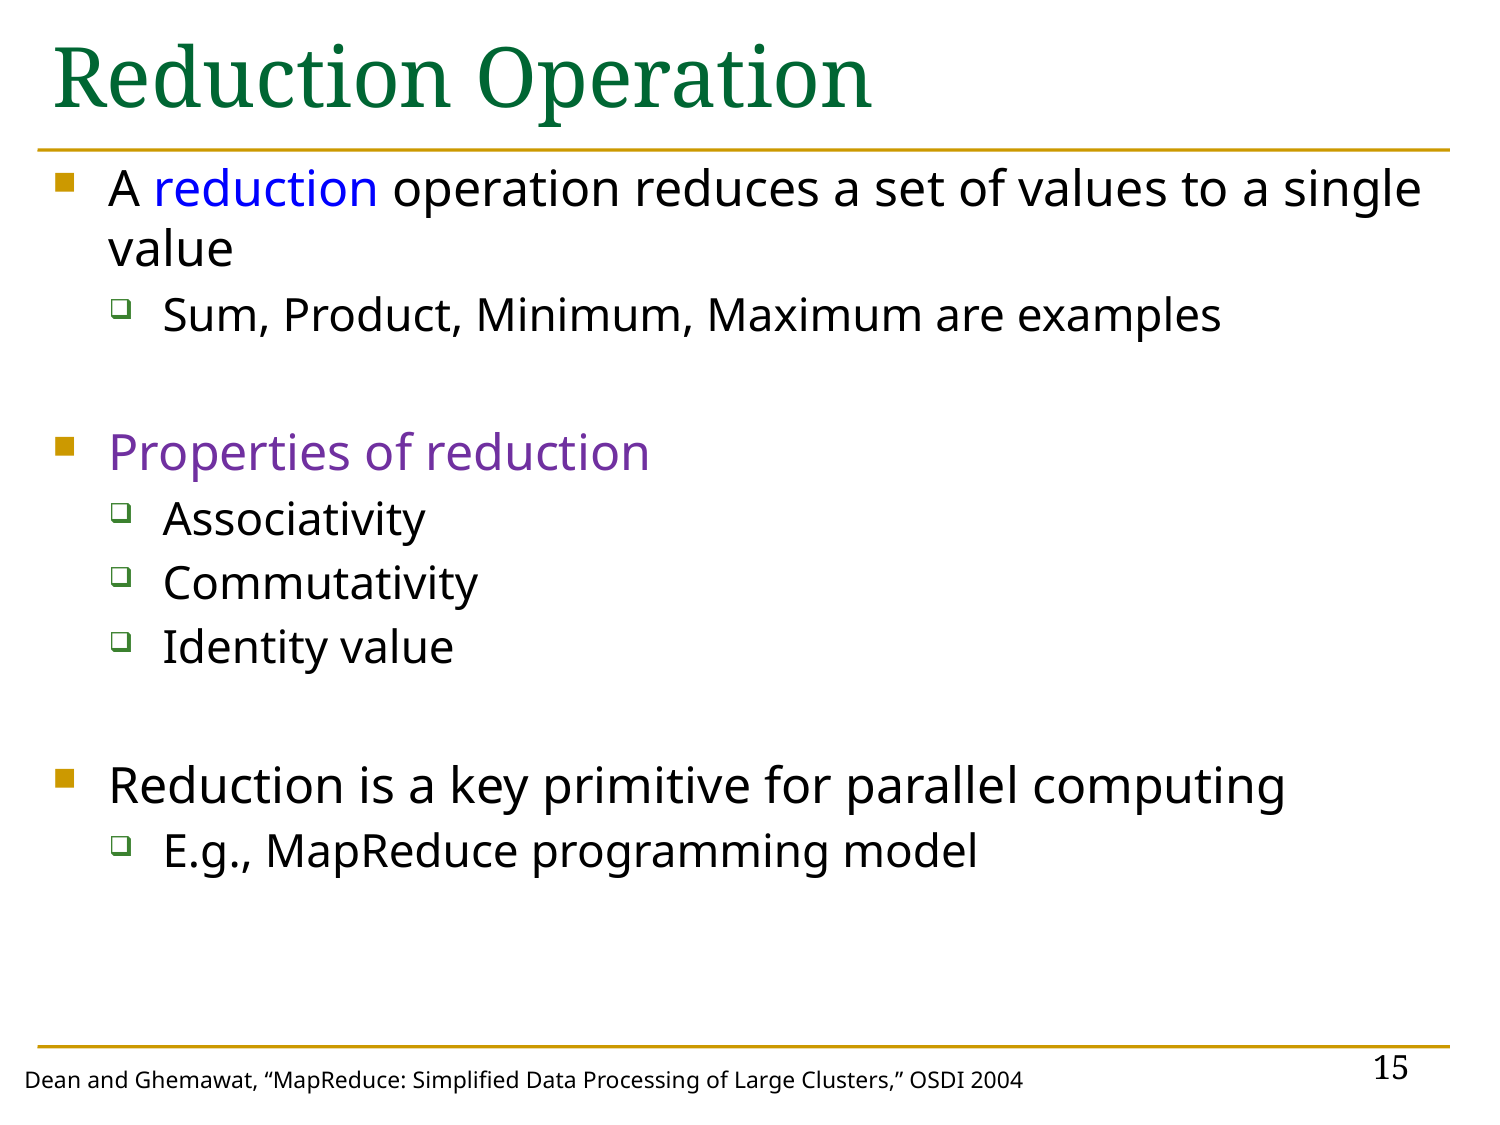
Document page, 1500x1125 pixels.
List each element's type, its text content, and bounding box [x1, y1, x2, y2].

slide_number 15 [1074, 1023, 1426, 1100]
title Reduction Operation [37, 0, 1451, 148]
text_box Dean and Ghemawat, “MapReduce: Simplified Data Processing of Large Clusters,” OSDI 2004 [9, 1058, 1040, 1101]
list A reduction operation reduces a set of values to a single value Sum, Product, Minimum, Maximum are examples Properties of reduction Associativity Commutativity Identity value Reduction is a key primitive for parallel computing E.g., MapReduce programming model [37, 148, 1451, 1048]
